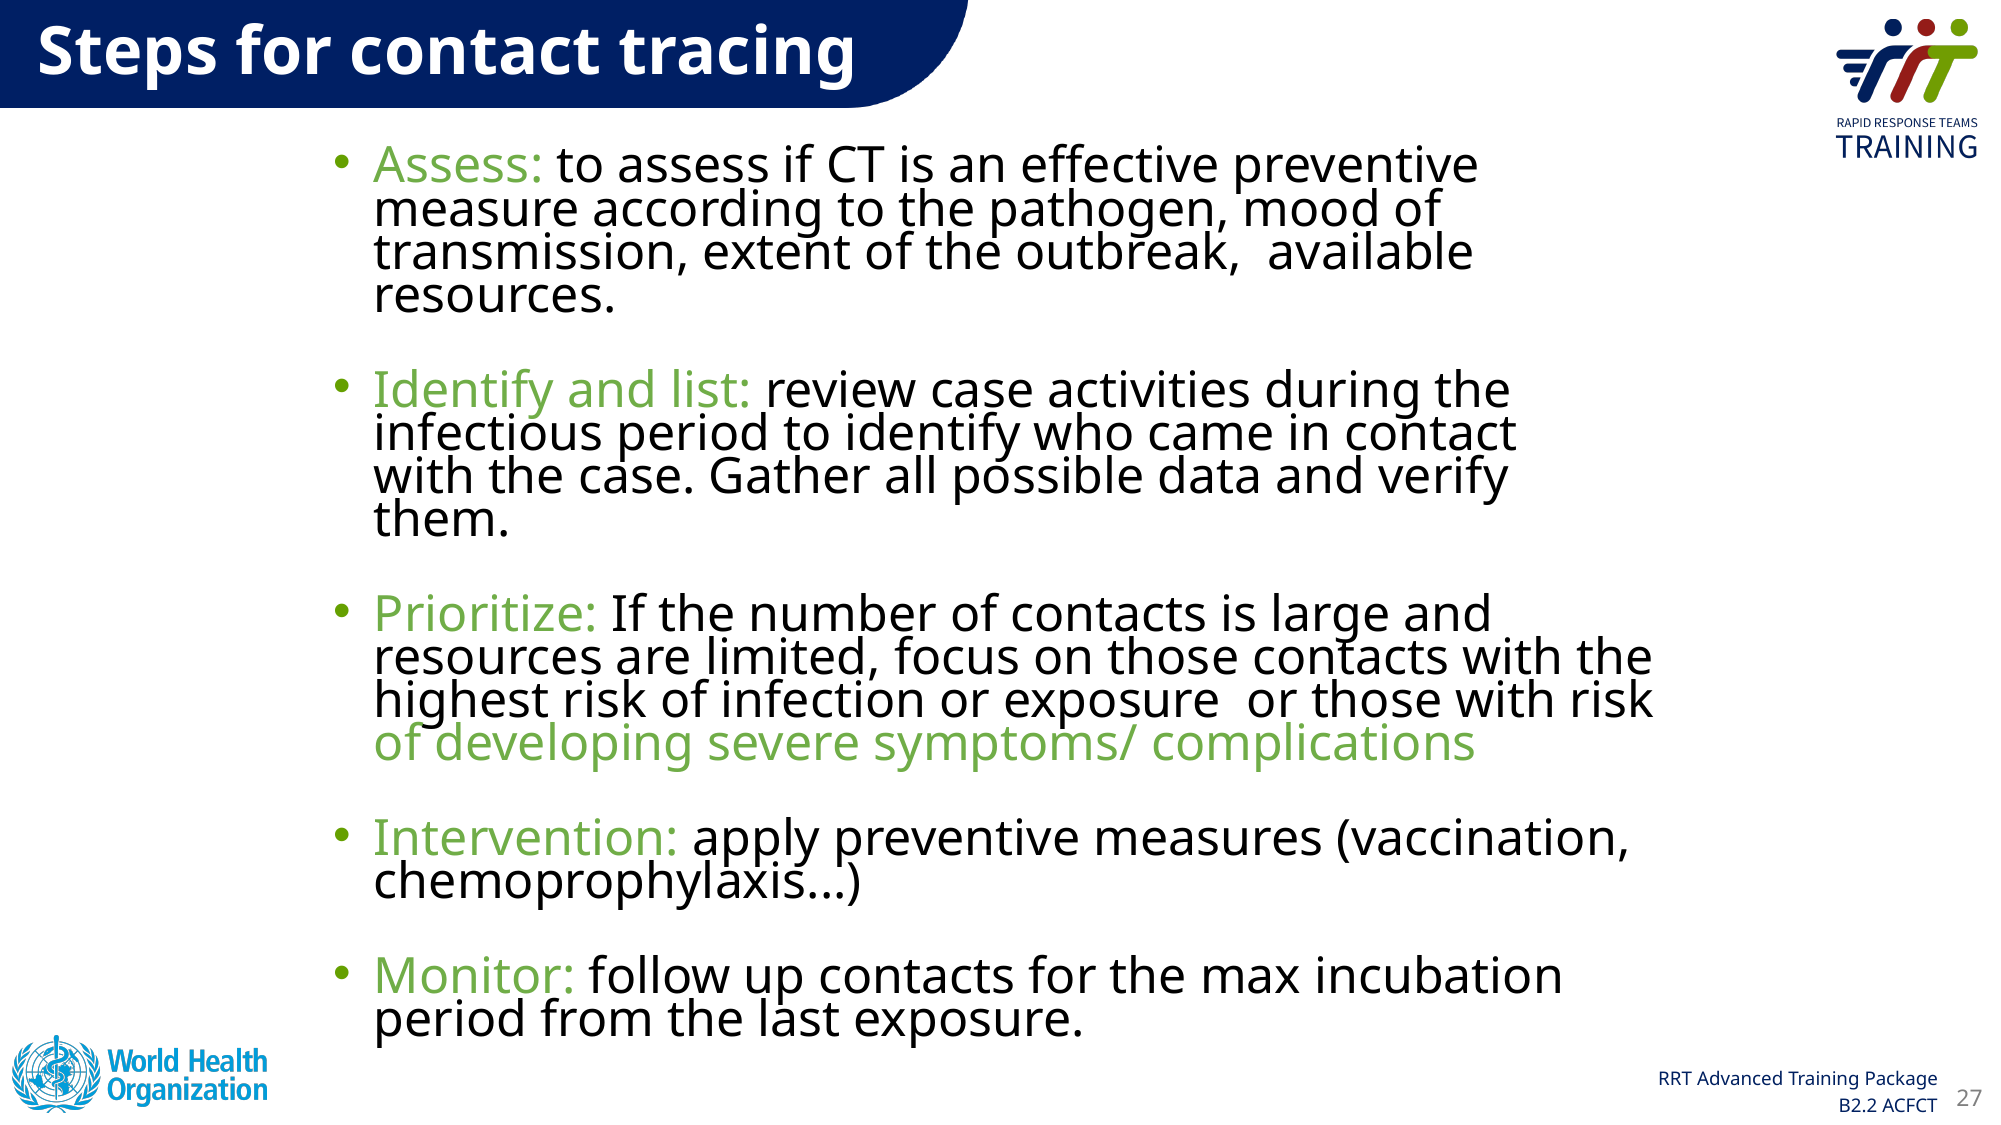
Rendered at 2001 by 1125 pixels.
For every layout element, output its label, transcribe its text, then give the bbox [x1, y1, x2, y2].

picture [12, 1035, 267, 1113]
picture [1835, 19, 1978, 167]
picture [0, 0, 969, 108]
text_box Steps for contact tracing [30, 0, 977, 106]
picture [58, 1050, 64, 1058]
picture [12, 1083, 48, 1113]
list Assess: to assess if CT is an effective preventive measure according to the pathogen, mood of transmission, extent of the outbreak, available resources. Identify and list: review case activities during the infectious period to identify who came in contact with the case. Gather all possible data and verify them. Prioritize: If the number of contacts is large and resources are limited, focus on those contacts with the highest risk of infection or exposure or those with risk of developing severe symptoms/ complications Intervention: apply preventive measures (vaccination, chemoprophylaxis...) Monitor: follow up contacts for the max incubation period from the last exposure. [325, 140, 1675, 1060]
